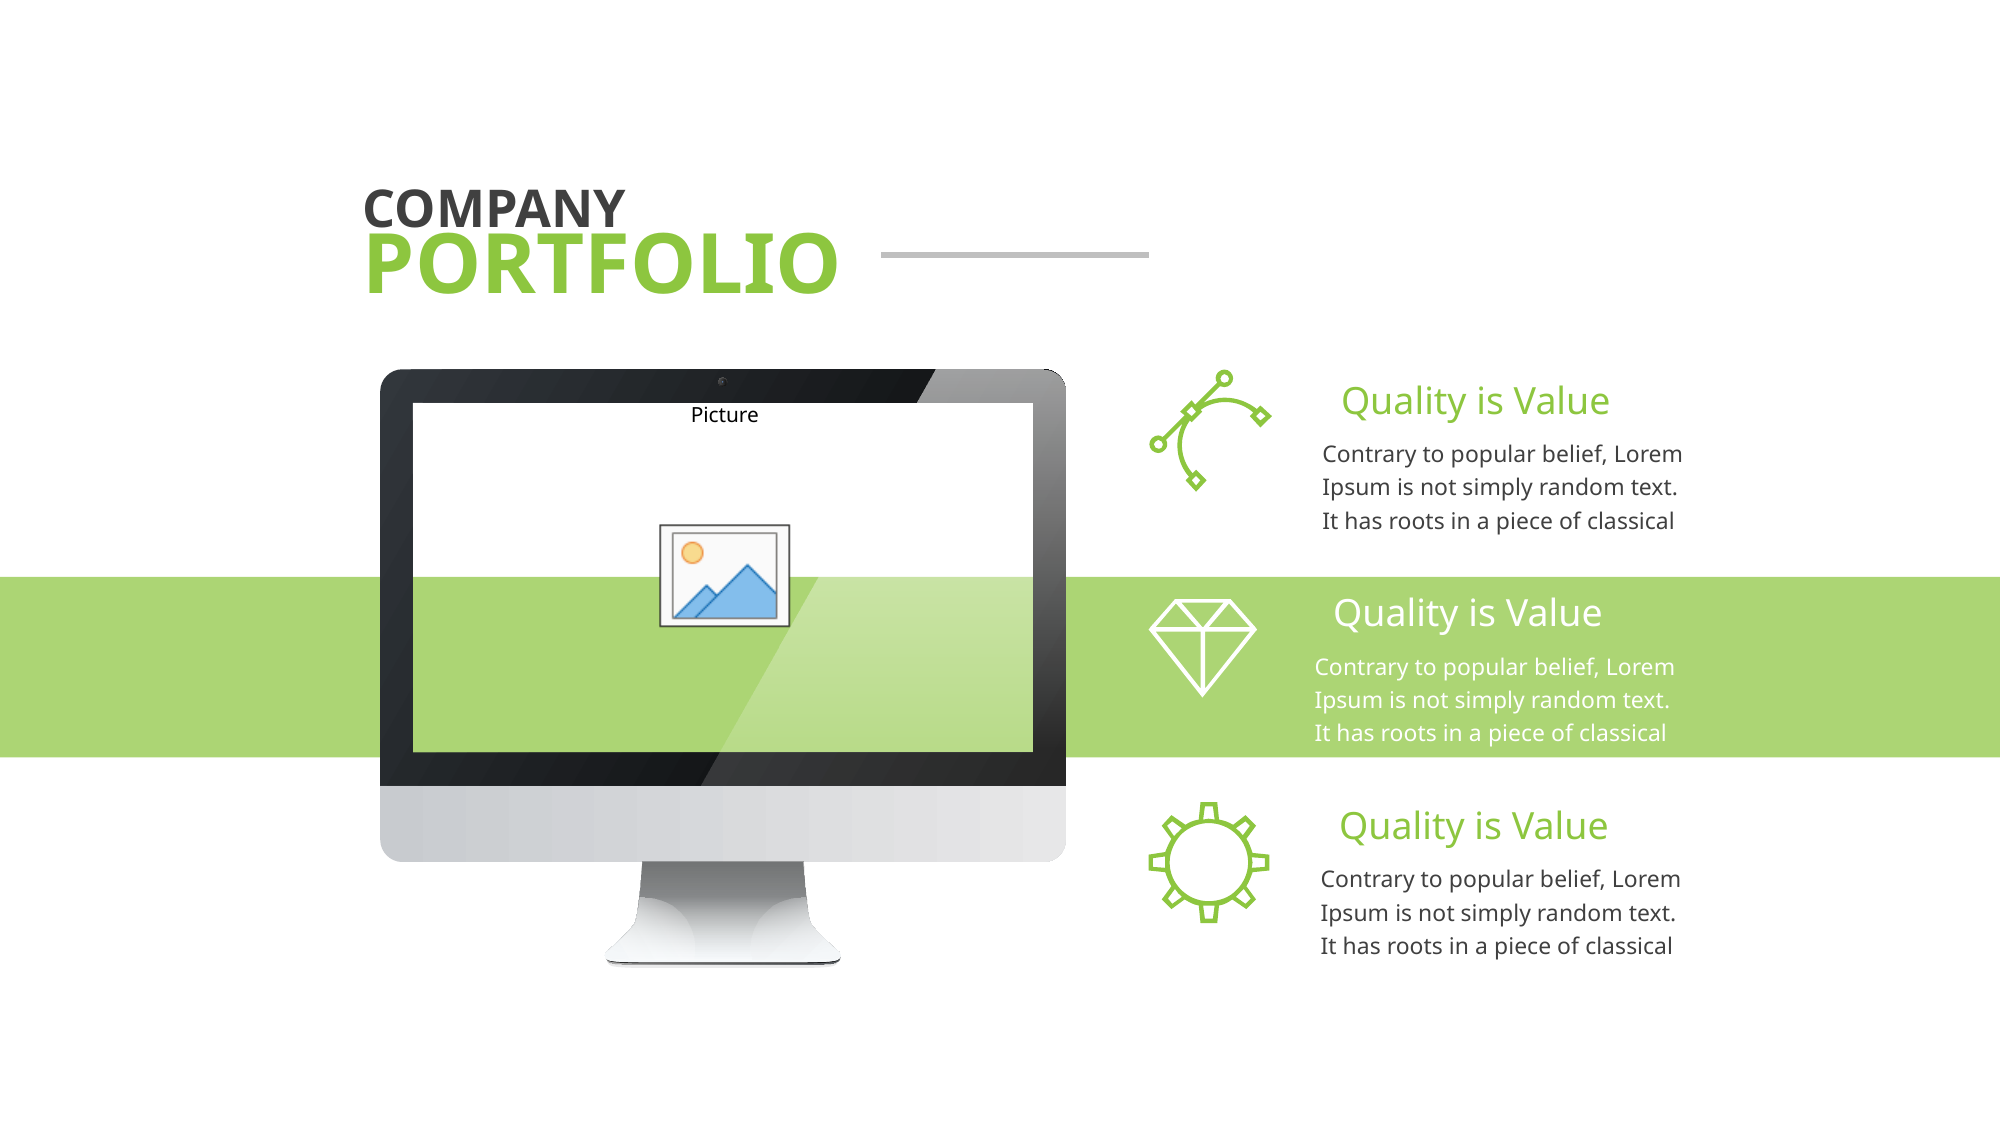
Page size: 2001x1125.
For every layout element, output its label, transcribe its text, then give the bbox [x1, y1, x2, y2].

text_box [1299, 581, 1694, 756]
text_box [1149, 369, 1272, 492]
picture [402, 394, 1048, 758]
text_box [1307, 369, 1702, 543]
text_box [1305, 794, 1700, 968]
text_box [1148, 802, 1270, 924]
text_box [380, 369, 1066, 968]
text_box COMPANY PORTFOLIO [348, 157, 882, 318]
text_box [0, 576, 380, 758]
text_box [1066, 576, 2000, 758]
text_box [1148, 599, 1258, 698]
